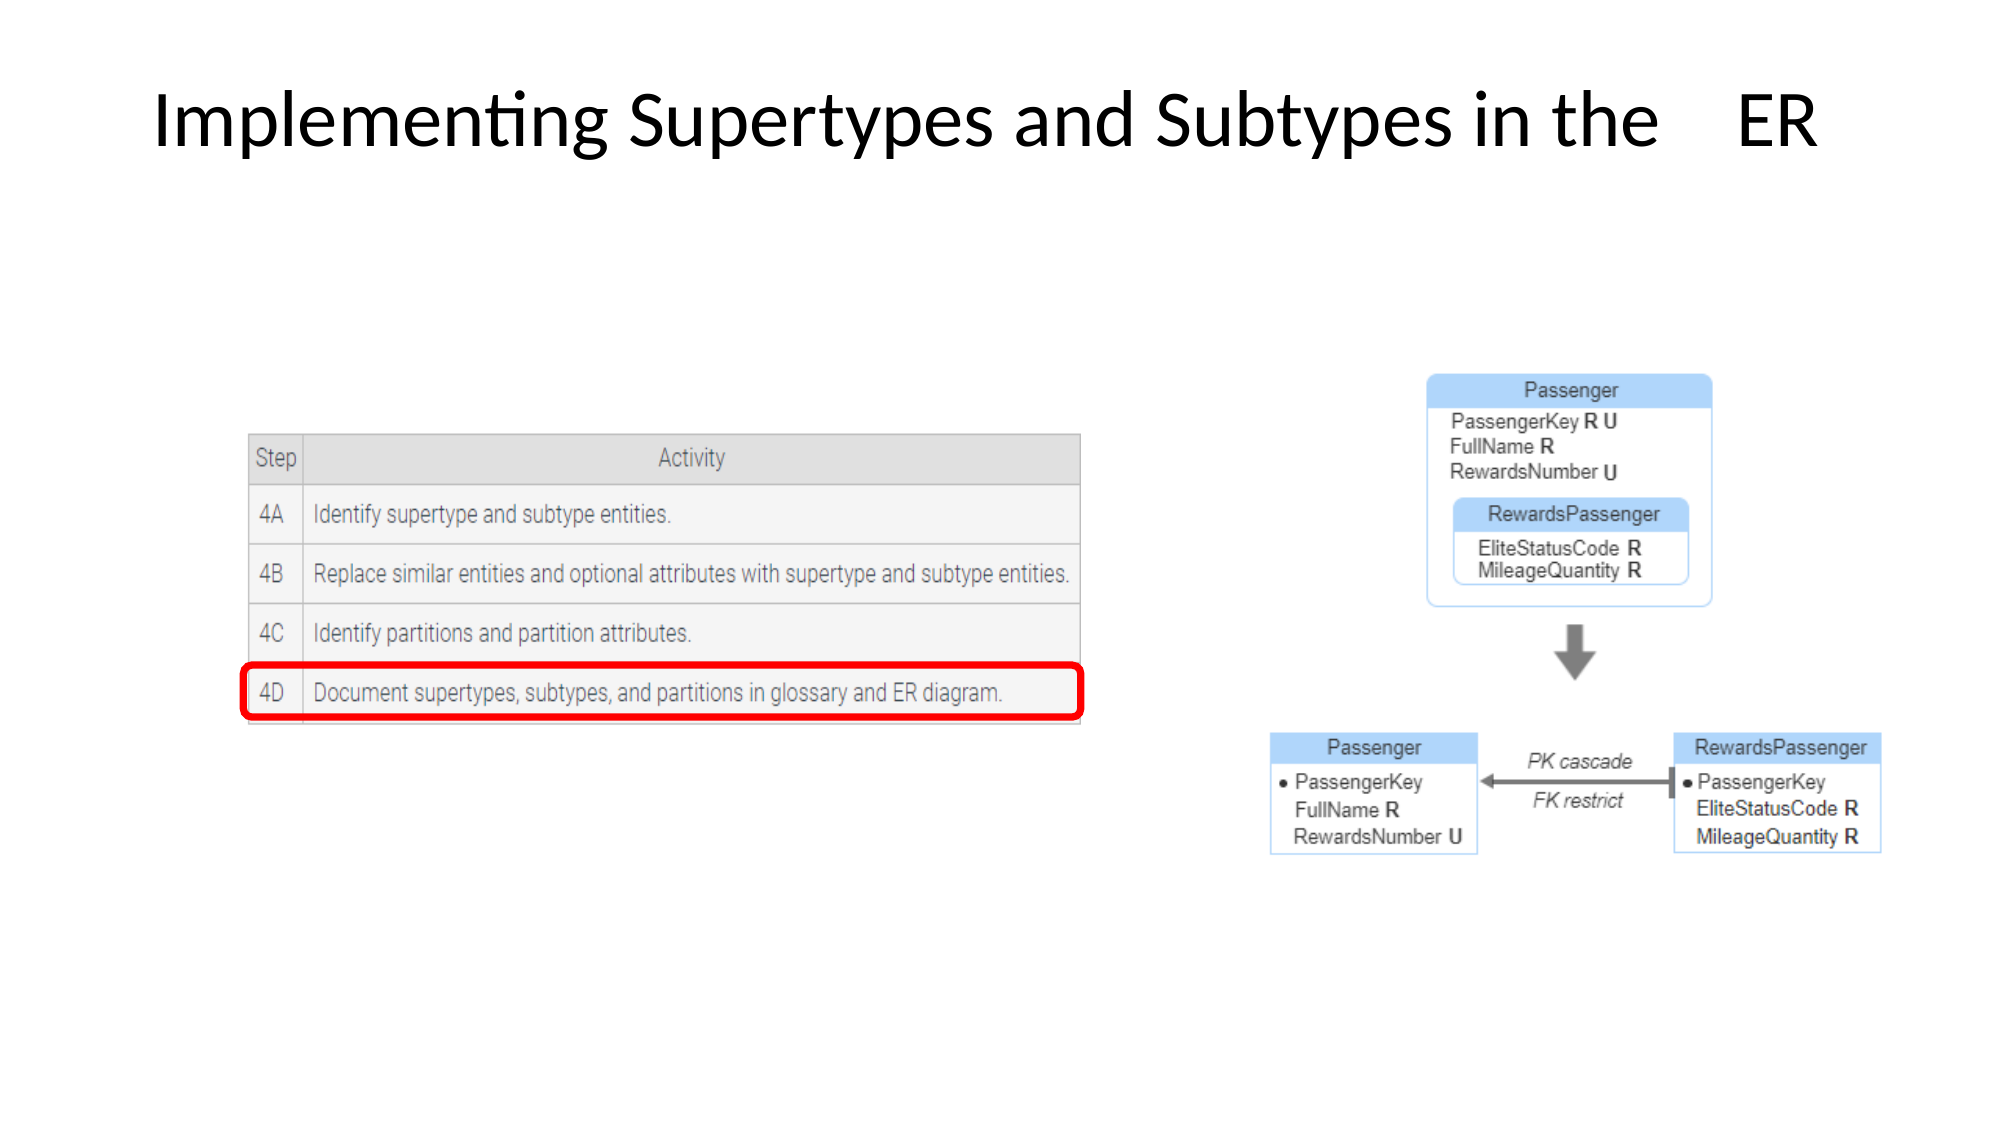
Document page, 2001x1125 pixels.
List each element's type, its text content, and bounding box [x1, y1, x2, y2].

picture [243, 426, 1081, 736]
title Implementing Supertypes and Subtypes in the ER [137, 59, 1863, 278]
picture [1239, 352, 1946, 877]
